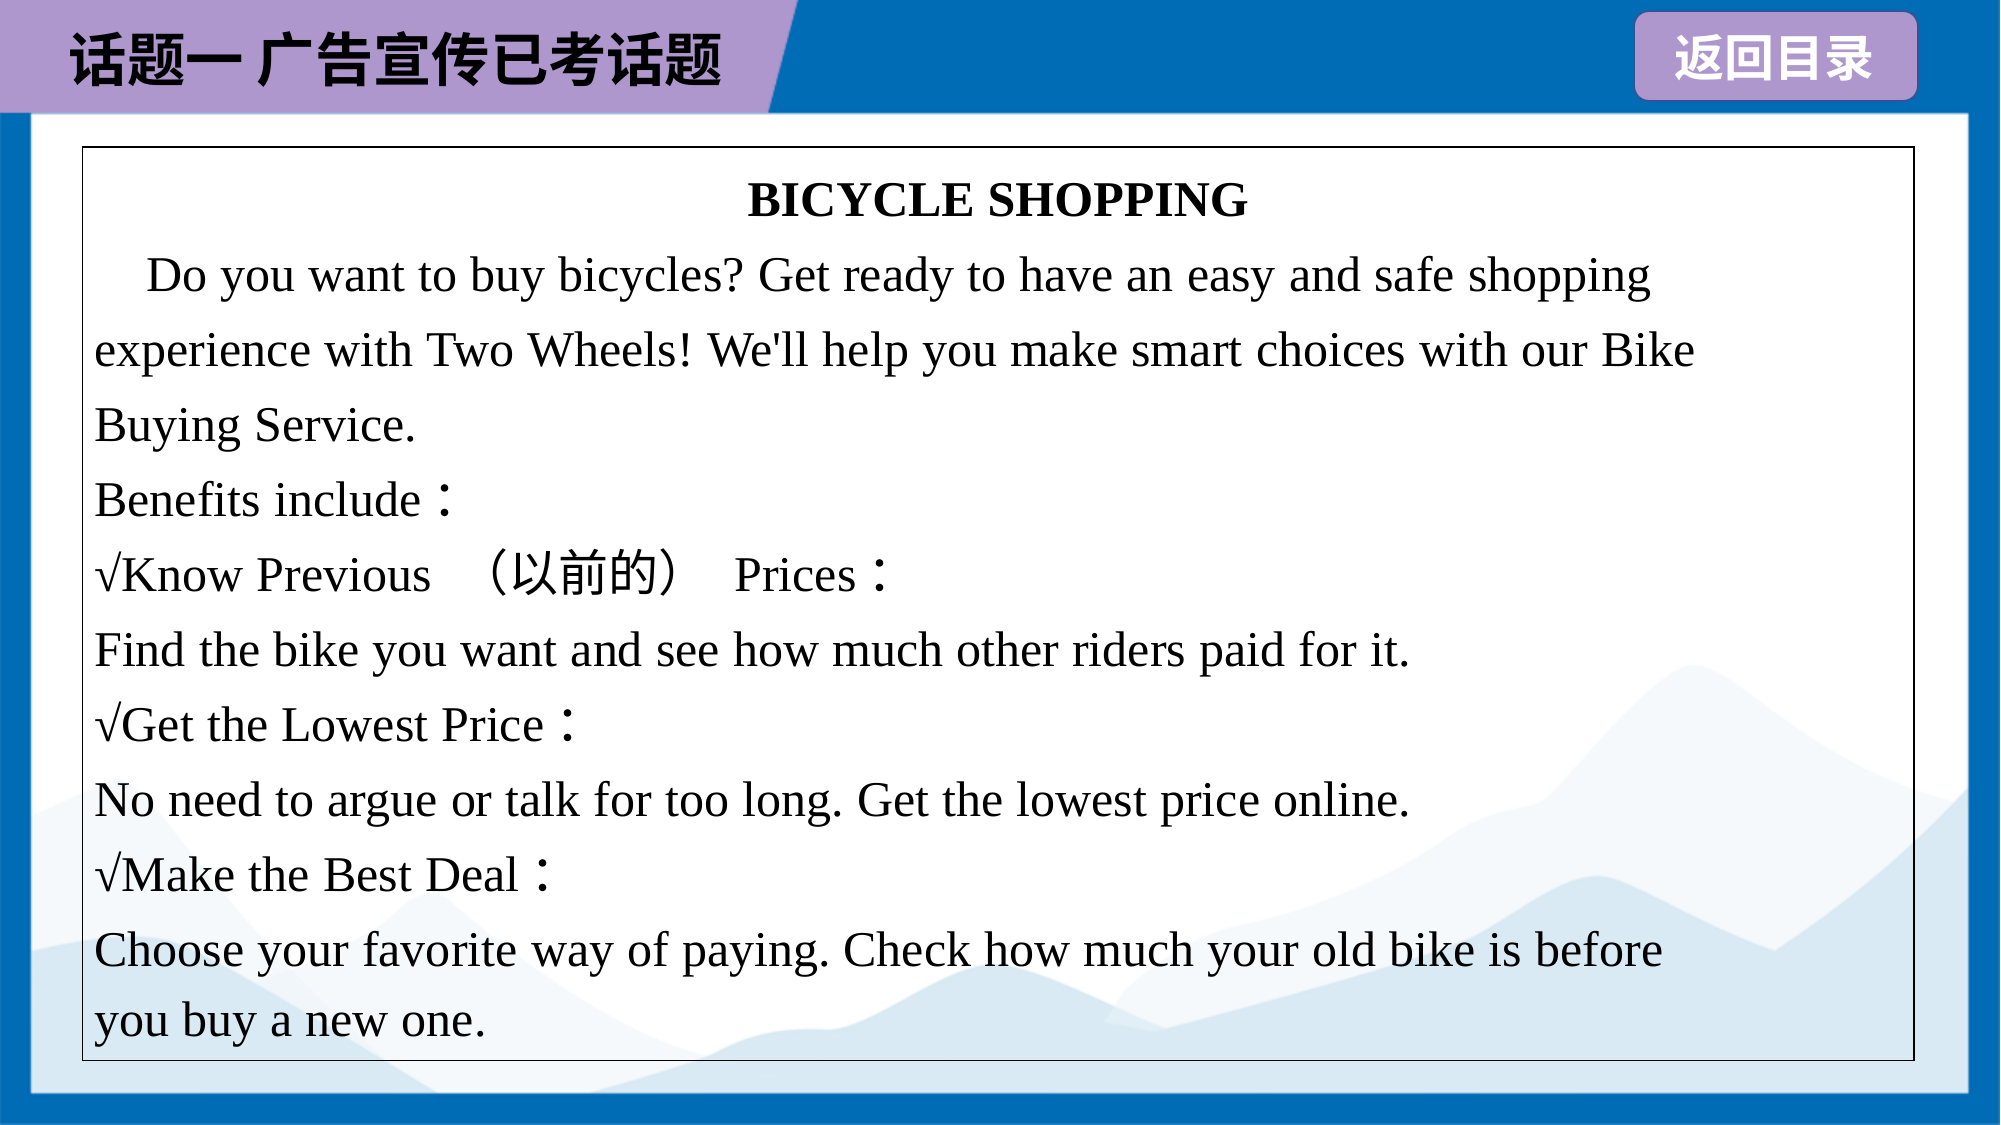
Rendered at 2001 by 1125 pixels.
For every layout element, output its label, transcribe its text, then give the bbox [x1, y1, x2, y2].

picture [0, 0, 2000, 1125]
table_header BICYCLE SHOPPING Do you want to buy bicycles? Get ready to have an easy and safe shopping experience with Two Wheels! We'll help you make smart choices with our Bike Buying Service. Benefits include： √Know Previous （以前的） Prices： Find the bike you want and see how much other riders paid for it. √Get the Lowest Price： No need to argue or talk for too long. Get the lowest price online. √Make the Best Deal： Choose your favorite way of paying. Check how much your old bike is before you buy a new one. [83, 148, 1913, 1060]
